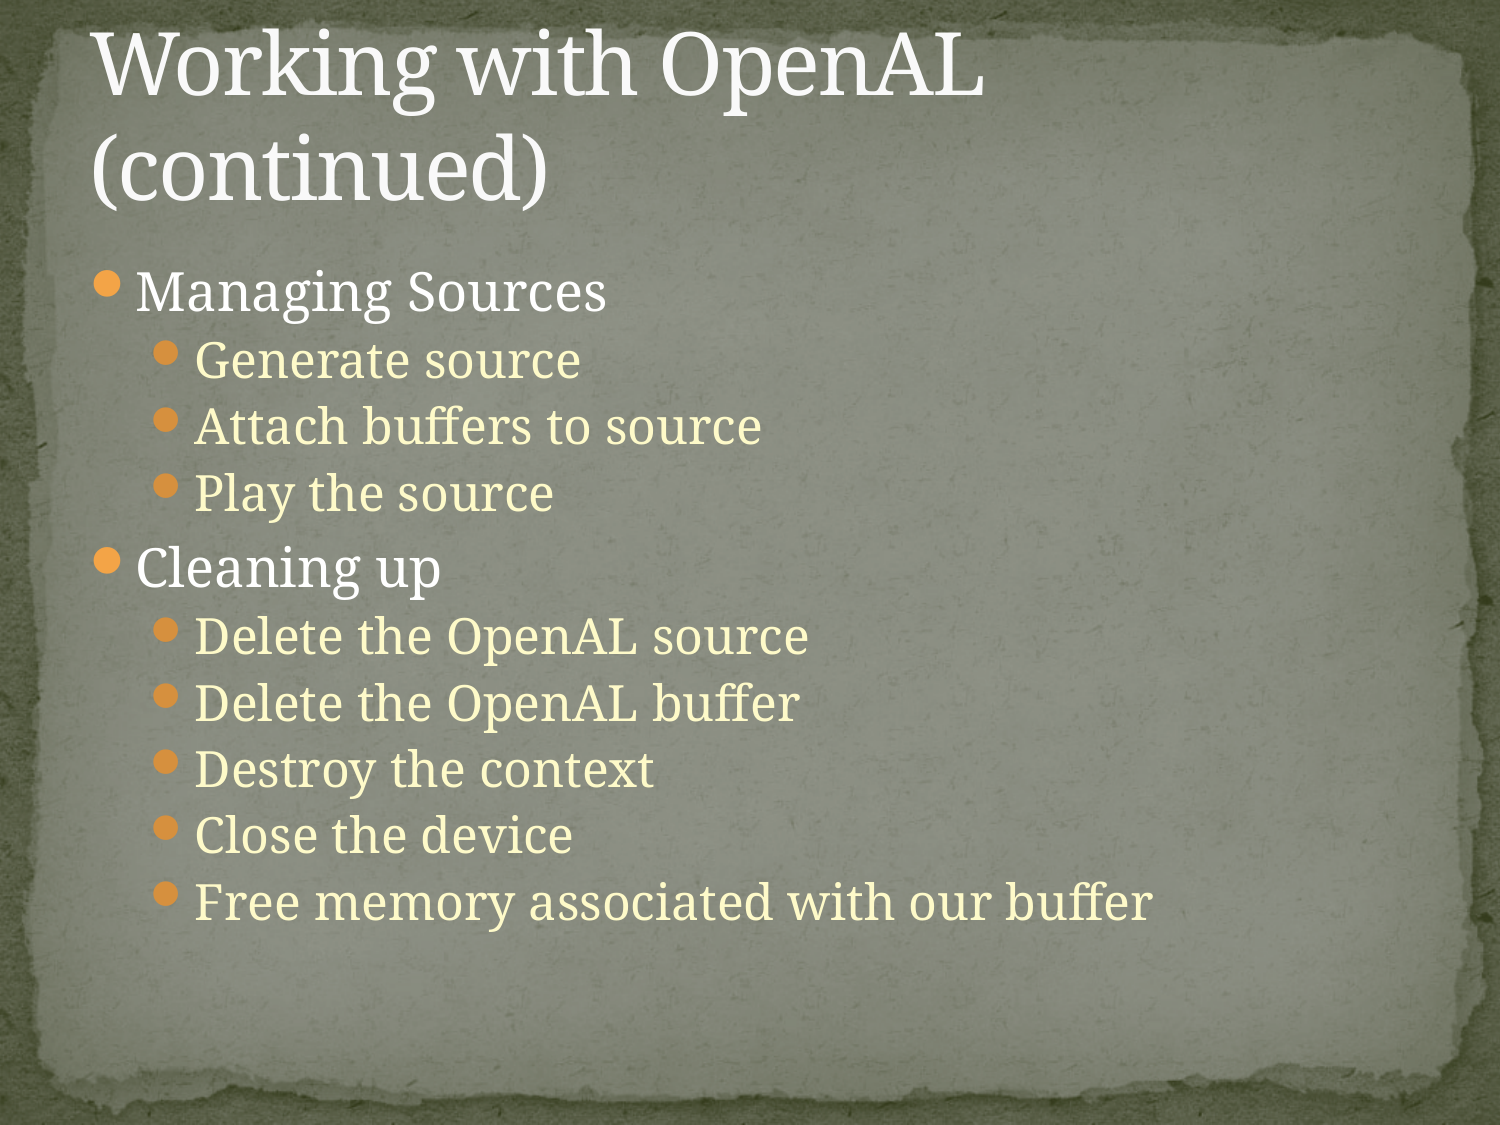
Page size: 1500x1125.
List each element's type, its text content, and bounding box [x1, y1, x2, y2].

list Managing Sources Generate source Attach buffers to source Play the source Cleaning up Delete the OpenAL source Delete the OpenAL buffer Destroy the context Close the device Free memory associated with our buffer [75, 249, 1425, 1000]
title Working with OpenAL (continued) [74, 24, 1425, 225]
